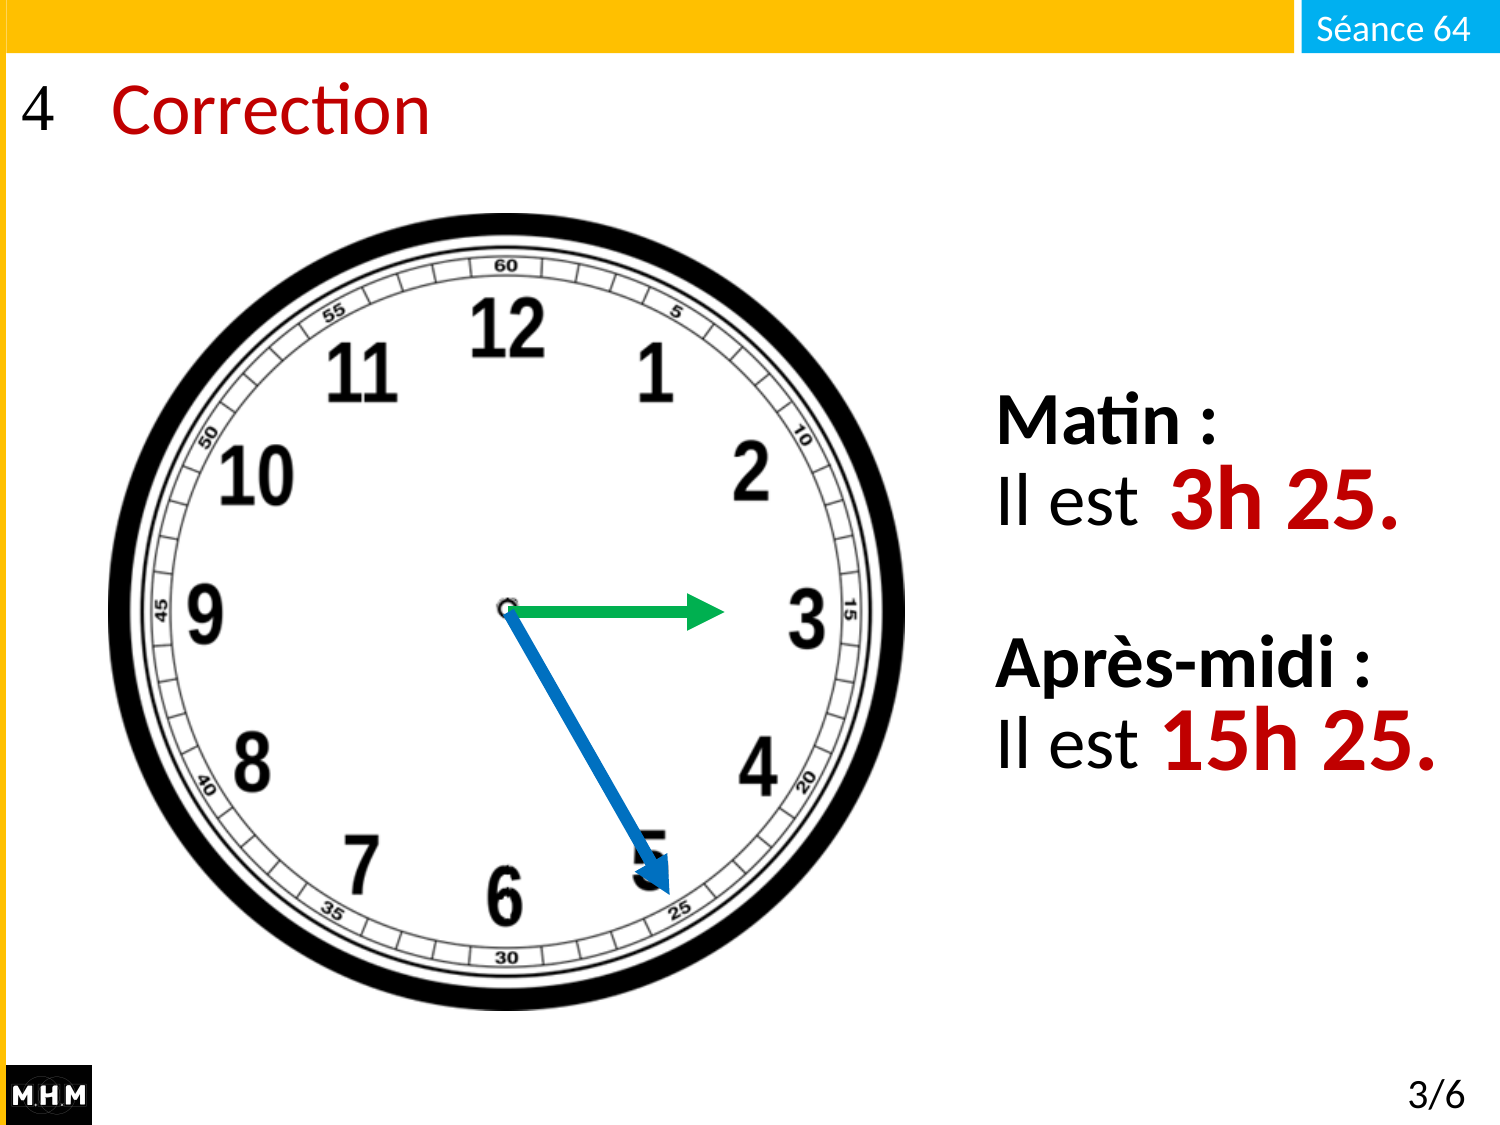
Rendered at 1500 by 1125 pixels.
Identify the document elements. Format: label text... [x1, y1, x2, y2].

title Correction [96, 60, 1391, 160]
picture [6, 1065, 92, 1125]
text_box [508, 611, 670, 895]
text_box Matin : Il est . . . h. Après-midi : Il est . . . h. [980, 301, 1500, 863]
text_box 15h 25. [1138, 691, 1460, 791]
list 3/6 [1373, 1064, 1500, 1125]
picture [108, 213, 905, 1011]
text_box 3h 25. [1145, 450, 1427, 550]
